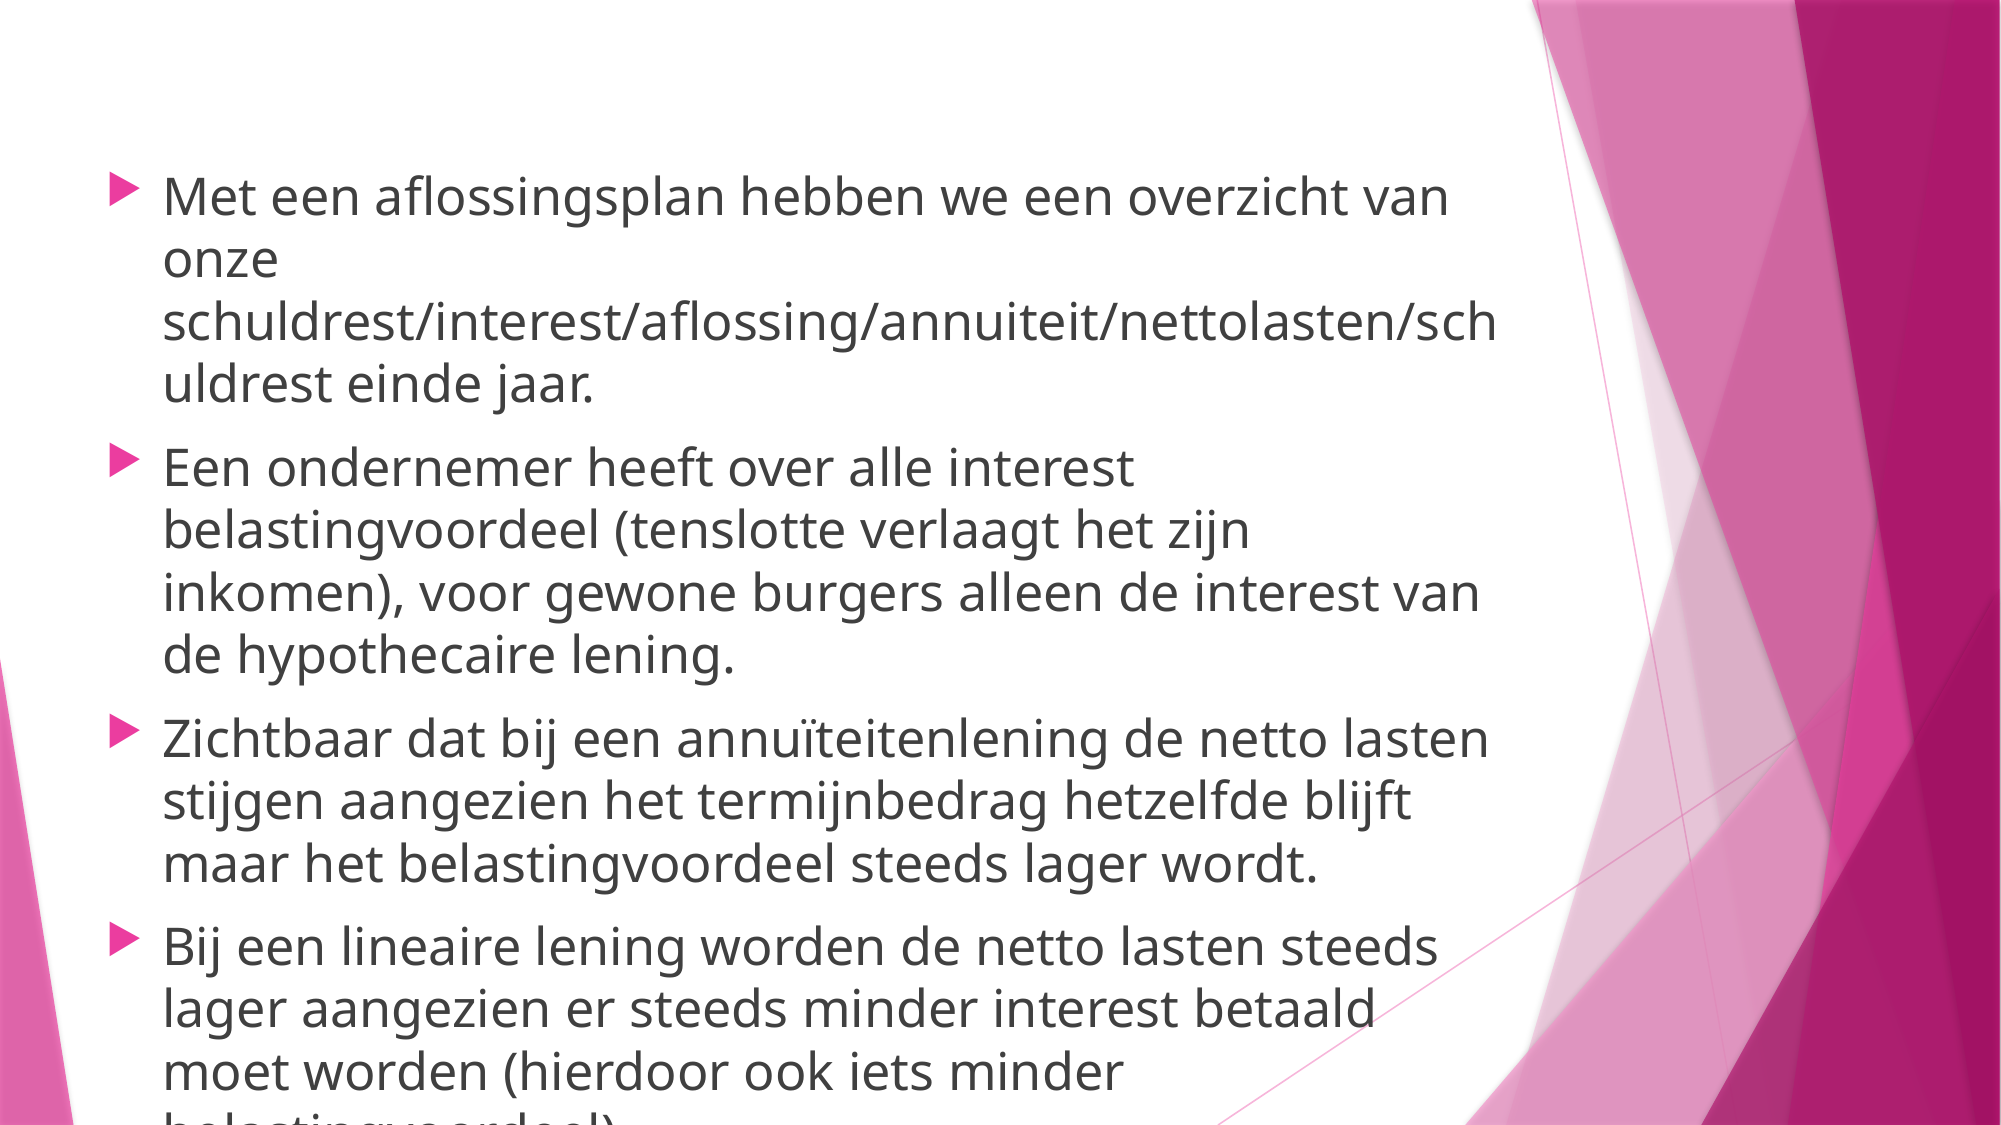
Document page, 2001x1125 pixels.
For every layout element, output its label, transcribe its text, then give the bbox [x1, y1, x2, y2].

list Met een aflossingsplan hebben we een overzicht van onze schuldrest/interest/aflossing/annuiteit/nettolasten/schuldrest einde jaar. Een ondernemer heeft over alle interest belastingvoordeel (tenslotte verlaagt het zijn inkomen), voor gewone burgers alleen de interest van de hypothecaire lening. Zichtbaar dat bij een annuïteitenlening de netto lasten stijgen aangezien het termijnbedrag hetzelfde blijft maar het belastingvoordeel steeds lager wordt. Bij een lineaire lening worden de netto lasten steeds lager aangezien er steeds minder interest betaald moet worden (hierdoor ook iets minder belastingvoordeel) [90, 155, 1522, 974]
